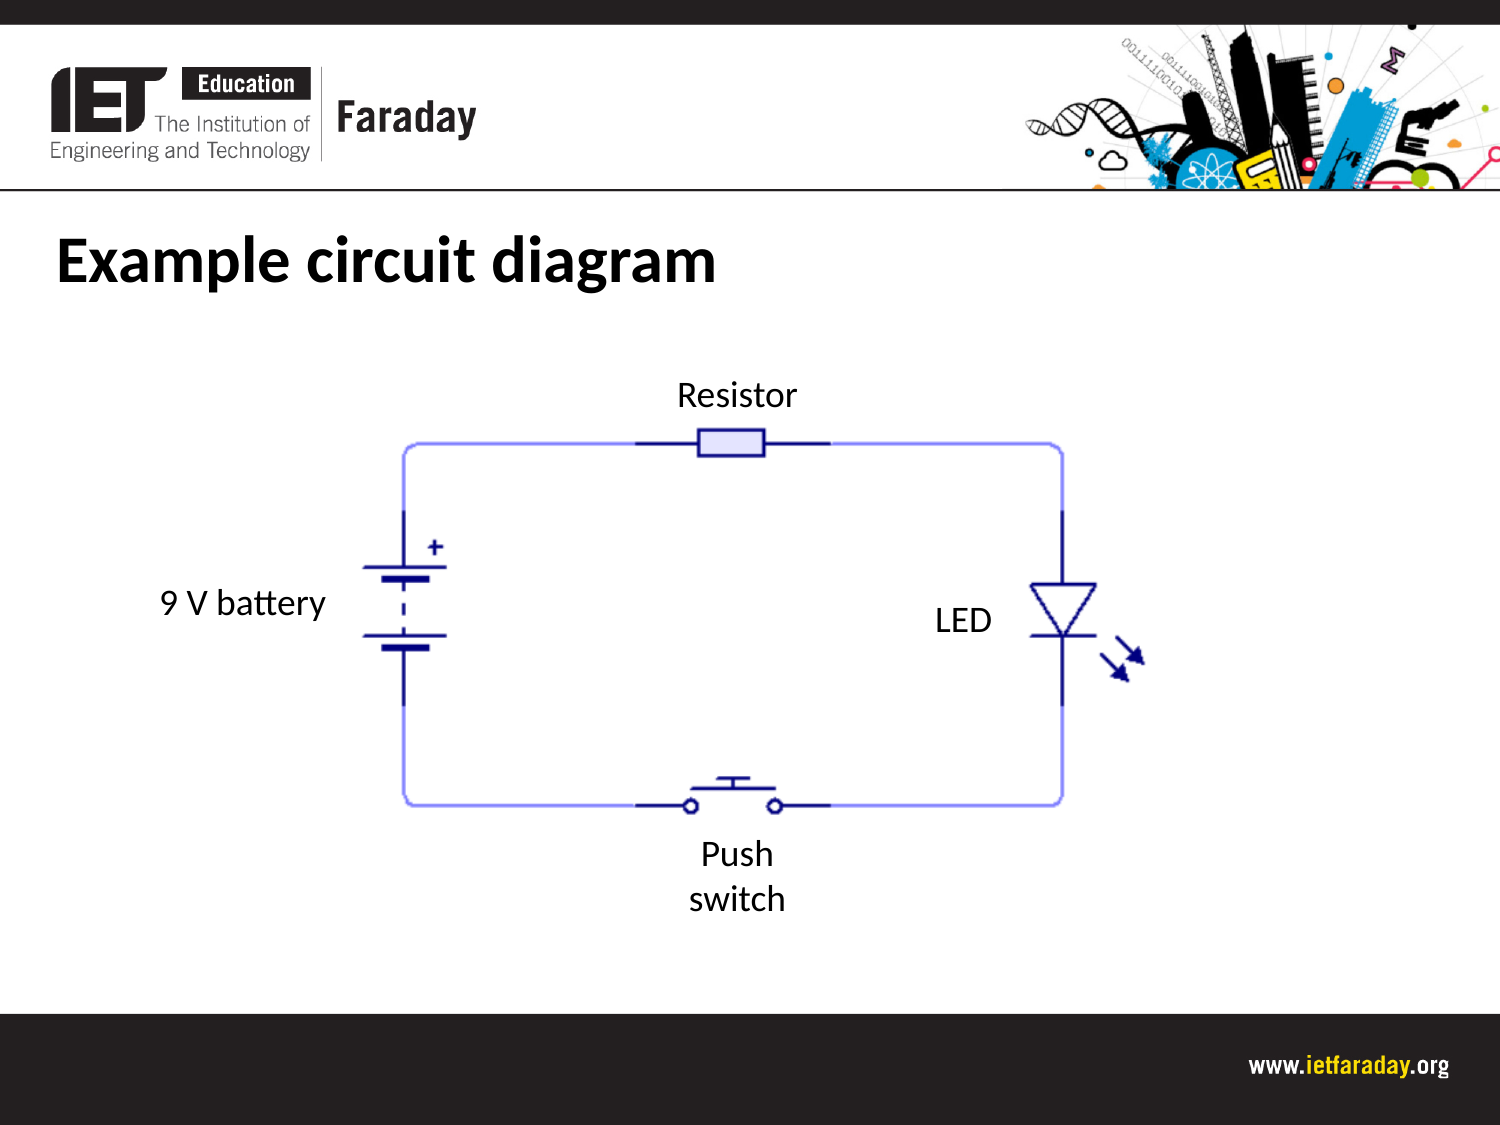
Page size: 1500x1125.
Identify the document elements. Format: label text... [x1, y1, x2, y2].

text_box Example circuit diagram [41, 208, 892, 303]
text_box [135, 327, 1205, 928]
picture [0, 0, 1500, 1125]
